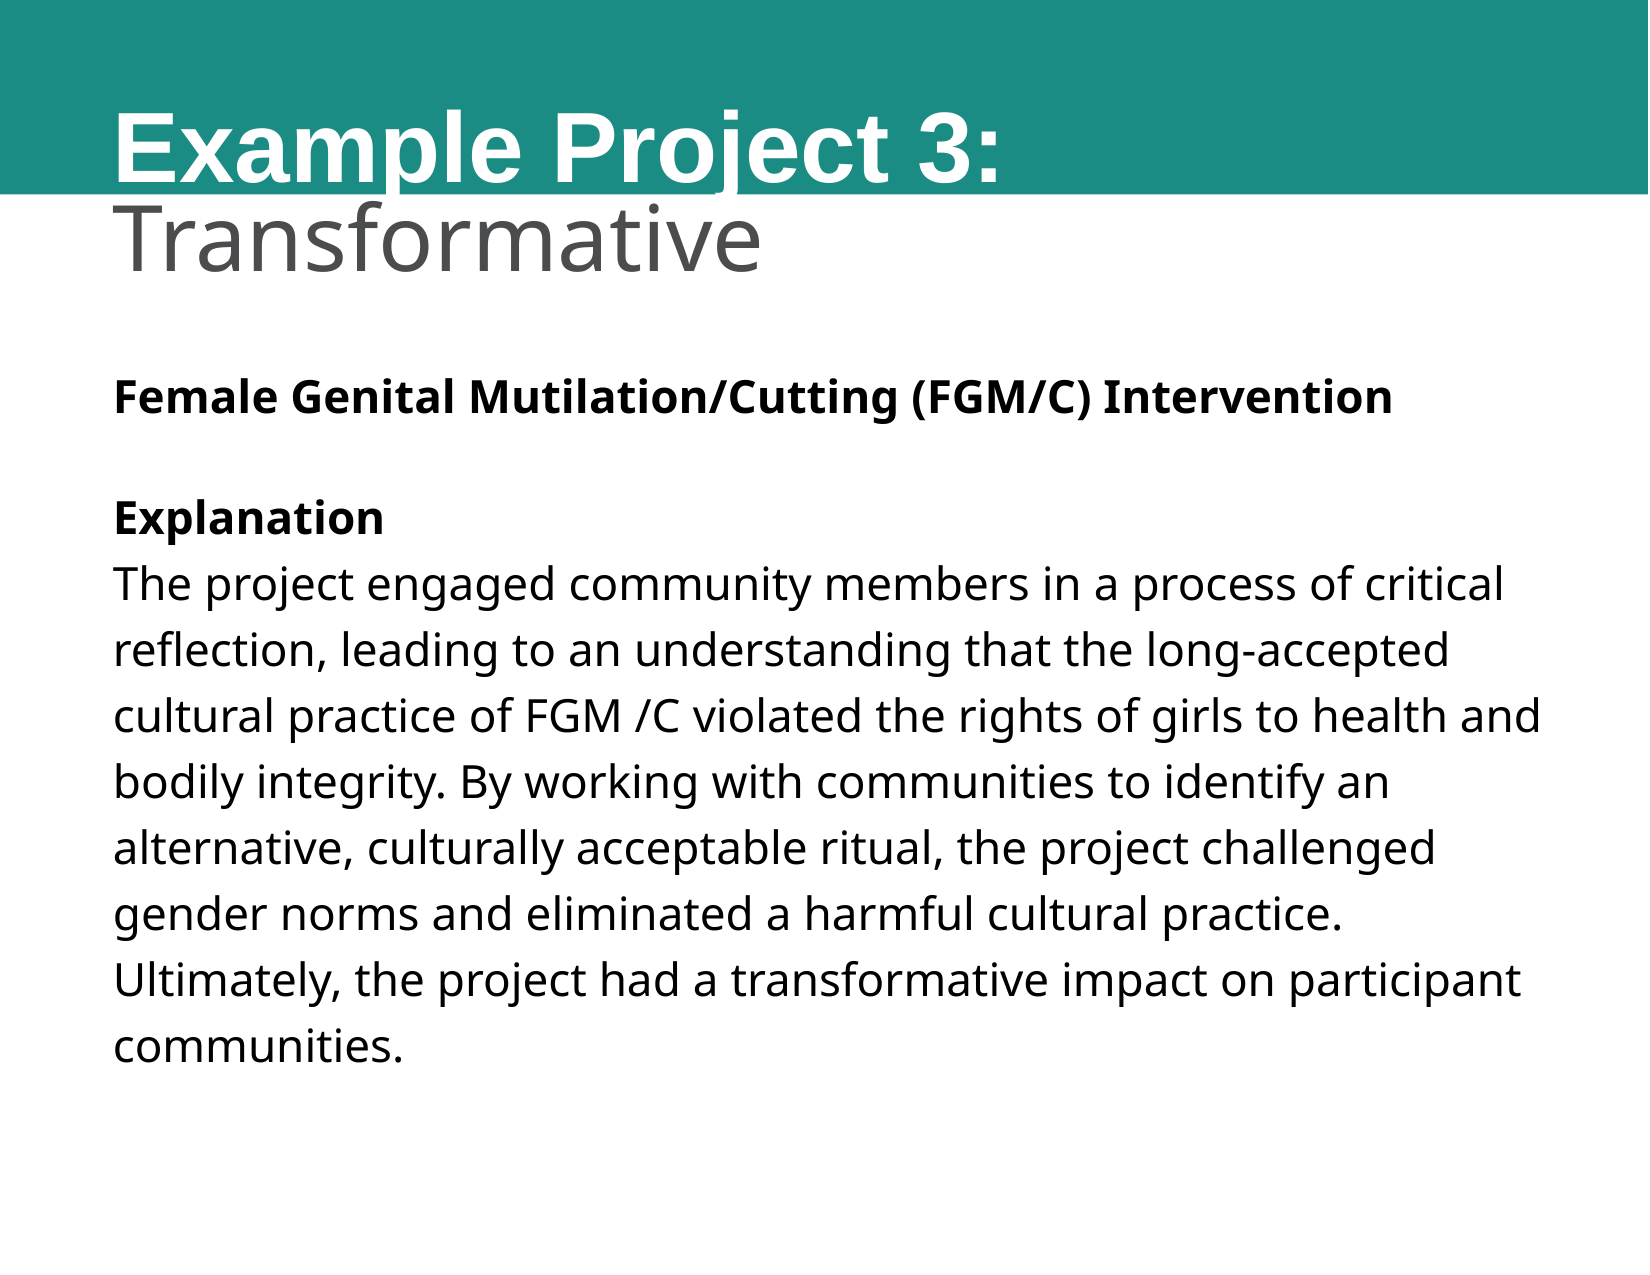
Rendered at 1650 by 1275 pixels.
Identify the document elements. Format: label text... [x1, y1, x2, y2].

title Example Project 3: [98, 75, 1522, 263]
list Female Genital Mutilation/Cutting (FGM/C) Intervention Explanation The project engaged community members in a process of critical reflection, leading to an understanding that the long-accepted cultural practice of FGM /C violated the rights of girls to health and bodily integrity. By working with communities to identify an alternative, culturally acceptable ritual, the project challenged gender norms and eliminated a harmful cultural practice. Ultimately, the project had a transformative impact on participant communities. [98, 360, 1588, 830]
list Transformative [98, 172, 1475, 360]
